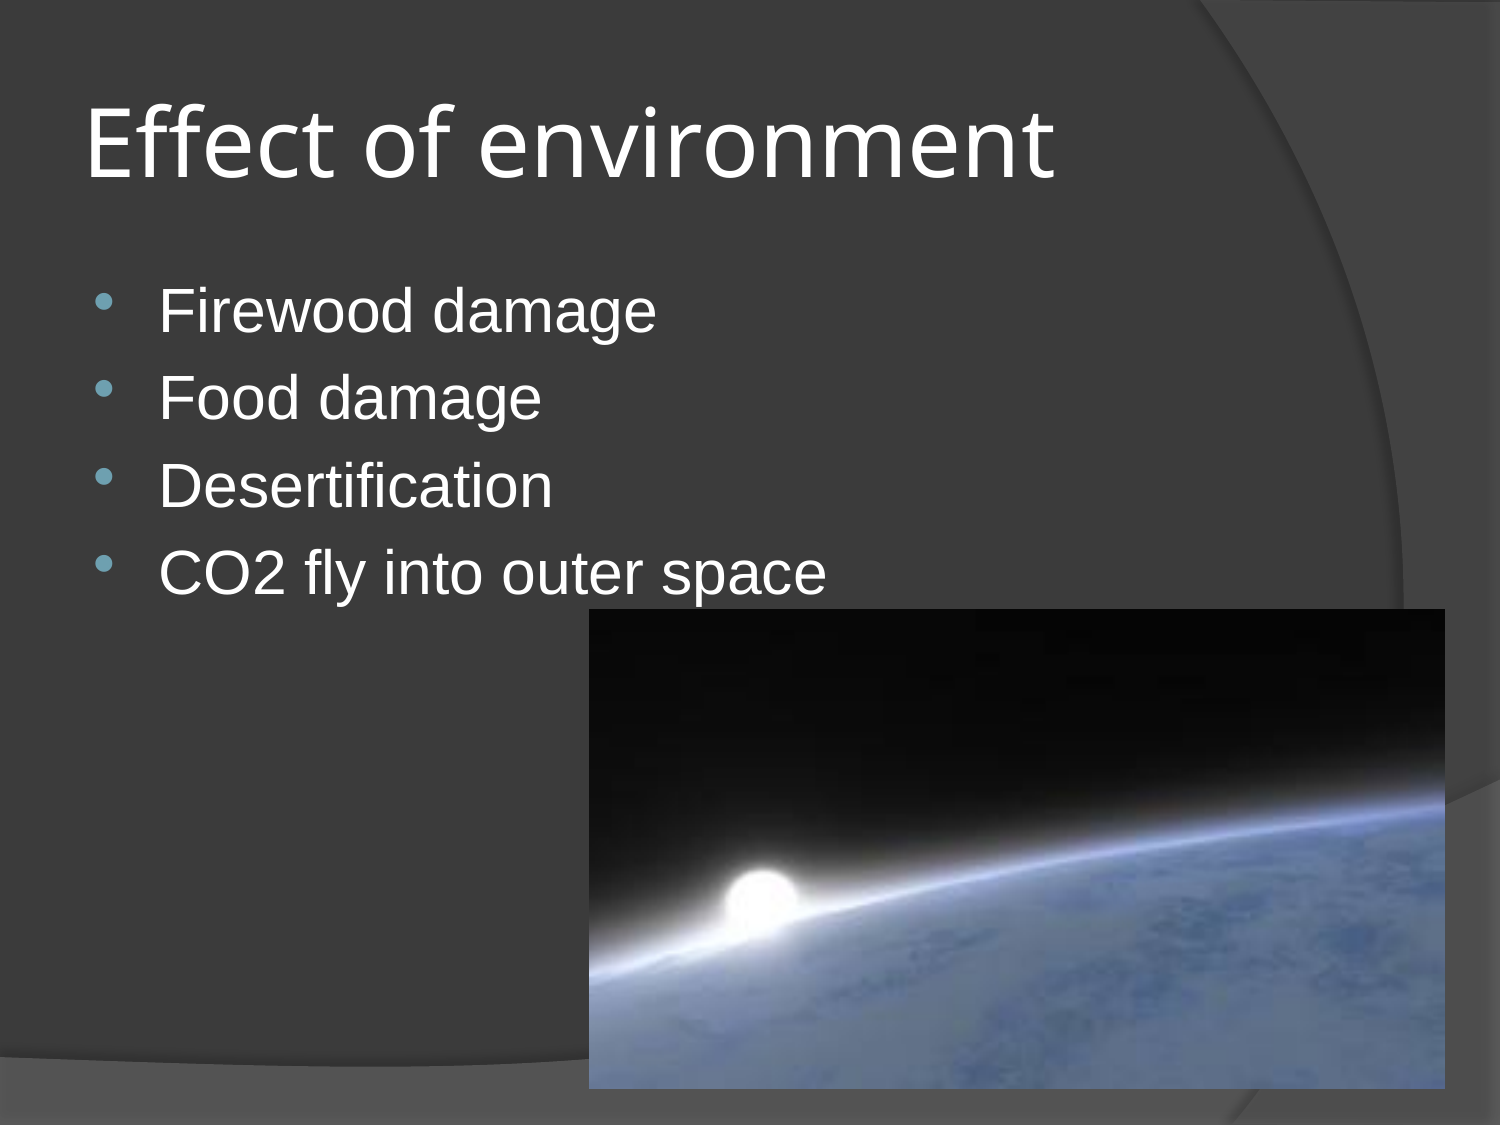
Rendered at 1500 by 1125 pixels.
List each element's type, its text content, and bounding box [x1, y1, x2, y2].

picture [589, 609, 1445, 1089]
list Firewood damage Food damage Desertification CO2 fly into outer space [75, 262, 1300, 1005]
title Effect of environment [75, 45, 1300, 233]
